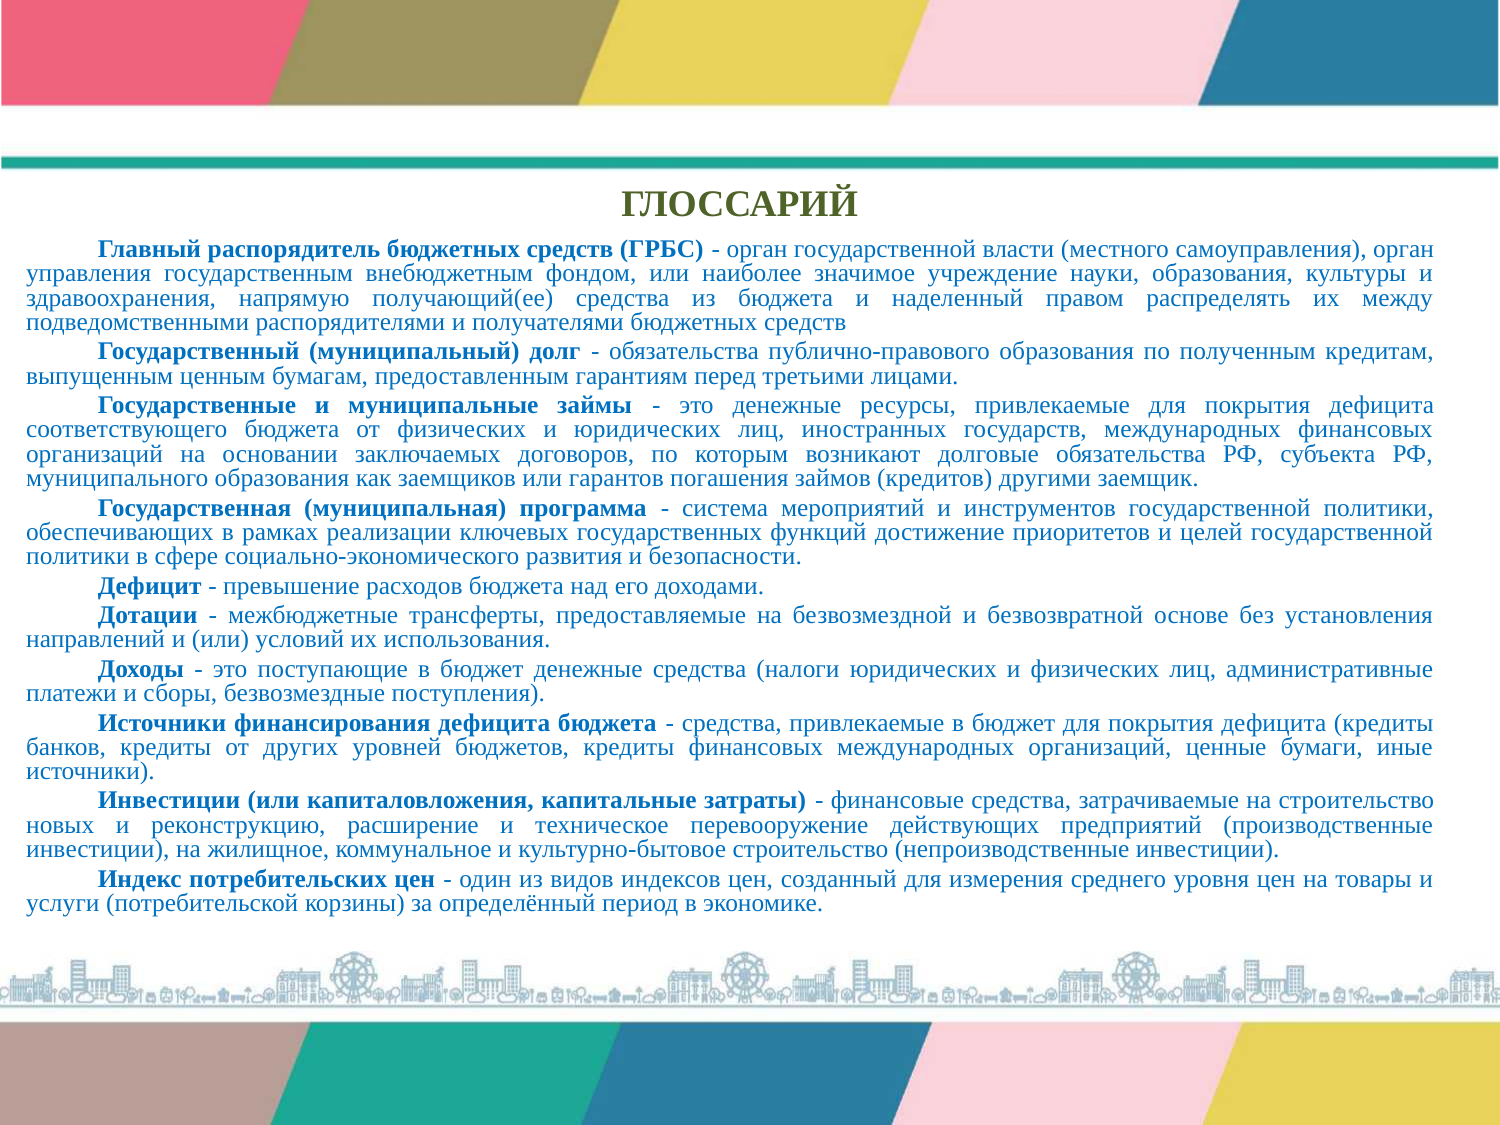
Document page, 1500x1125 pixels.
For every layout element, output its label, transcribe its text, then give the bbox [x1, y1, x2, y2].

text_box ГЛОССАРИЙ [102, 180, 1378, 230]
picture [0, 951, 1500, 1125]
list Главный распорядитель бюджетных средств (ГРБС) - орган государственной власти (местного самоуправления), орган управления государственным внебюджетным фондом, или наиболее значимое учреждение науки, образования, культуры и здравоохранения, напрямую получающий(ее) средства из бюджета и наделенный правом распределять их между подведомственными распорядителями и получателями бюджетных средств Государственный (муниципальный) долг - обязательства публично-правового образования по полученным кредитам, выпущенным ценным бумагам, предоставленным гарантиям перед третьими лицами. Государственные и муниципальные займы - это денежные ресурсы, привлекаемые для покрытия дефицита соответствующего бюджета от физических и юридических лиц, иностранных государств, международных финансовых организаций на основании заключаемых договоров, по которым возникают долговые обязательства РФ, субъекта РФ, муниципального образования как заемщиков или гарантов погашения займов (кредитов) другими заемщик. Государственная (муниципальная) программа - система мероприятий и инструментов государственной политики, обеспечивающих в рамках реализации ключевых государственных функций достижение приоритетов и целей государственной политики в сфере социально-экономического развития и безопасности. Дефицит - превышение расходов бюджета над его доходами. Дотации - межбюджетные трансферты, предоставляемые на безвозмездной и безвозвратной основе без установления направлений и (или) условий их использования. Доходы - это поступающие в бюджет денежные средства (налоги юридических и физических лиц, административные платежи и сборы, безвозмездные поступления). Источники финансирования дефицита бюджета - средства, привлекаемые в бюджет для покрытия дефицита (кредиты банков, кредиты от других уровней бюджетов, кредиты финансовых международных организаций, ценные бумаги, иные источники). Инвестиции (или капиталовложения, капитальные затраты) - финансовые средства, затрачиваемые на строительство новых и реконструкцию, расширение и техническое перевооружение действующих предприятий (производственные инвестиции), на жилищное, коммунальное и культурно-бытовое строительство (непроизводственные инвестиции). Индекс потребительских цен - один из видов индексов цен, созданный для измерения среднего уровня цен на товары и услуги (потребительской корзины) за определённый период в экономике. [0, 230, 1451, 934]
picture [0, 0, 1500, 172]
